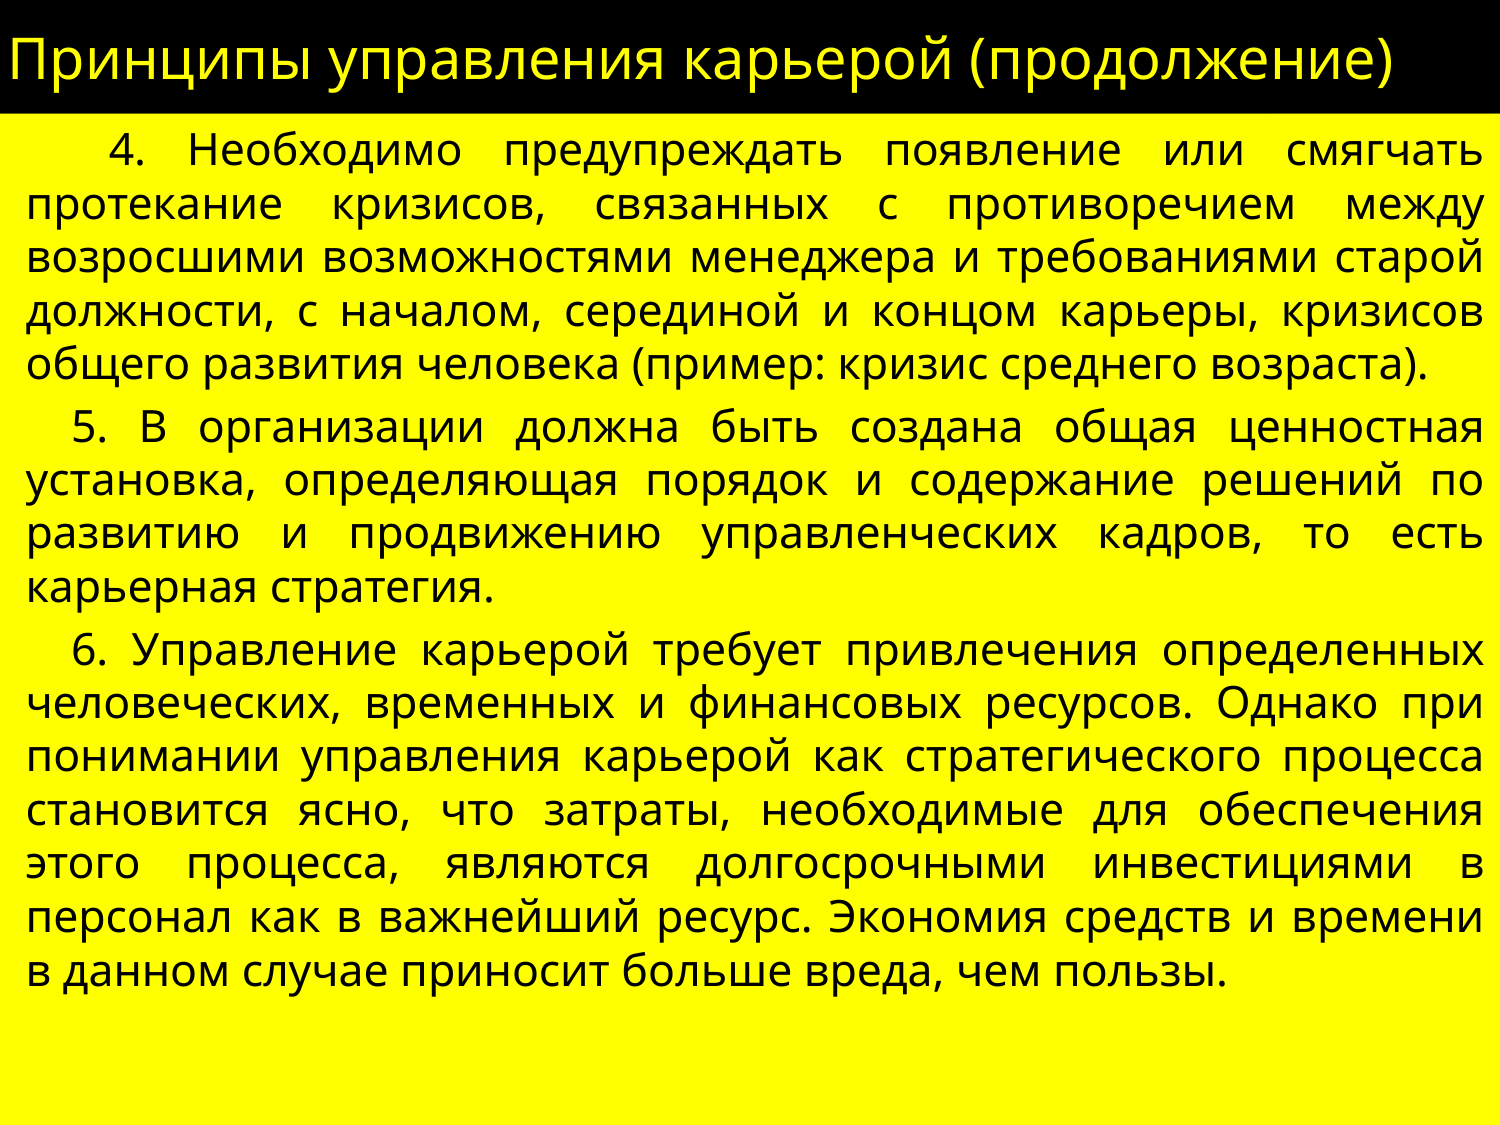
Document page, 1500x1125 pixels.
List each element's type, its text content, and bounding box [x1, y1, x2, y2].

list 4. Необходимо предупреждать появление или смягчать протекание кризисов, связанных с противоречием между возросшими возможностями менеджера и требованиями старой должности, с началом, серединой и концом карьеры, кризисов общего развития человека (пример: кризис среднего возраста). 5. В организации должна быть создана общая ценностная установка, определяющая порядок и содержание решений по развитию и продвижению управленческих кадров, то есть карьерная стратегия. 6. Управление карьерой требует привлечения определенных человеческих, временных и финансовых ресурсов. Однако при понимании управления карьерой как стратегического процесса становится ясно, что затраты, необходимые для обеспечения этого процесса, являются долгосрочными инвестициями в персонал как в важнейший ресурс. Экономия средств и времени в данном случае приносит больше вреда, чем пользы. [0, 113, 1500, 1125]
title Принципы управления карьерой (продолжение) [0, 0, 1500, 113]
